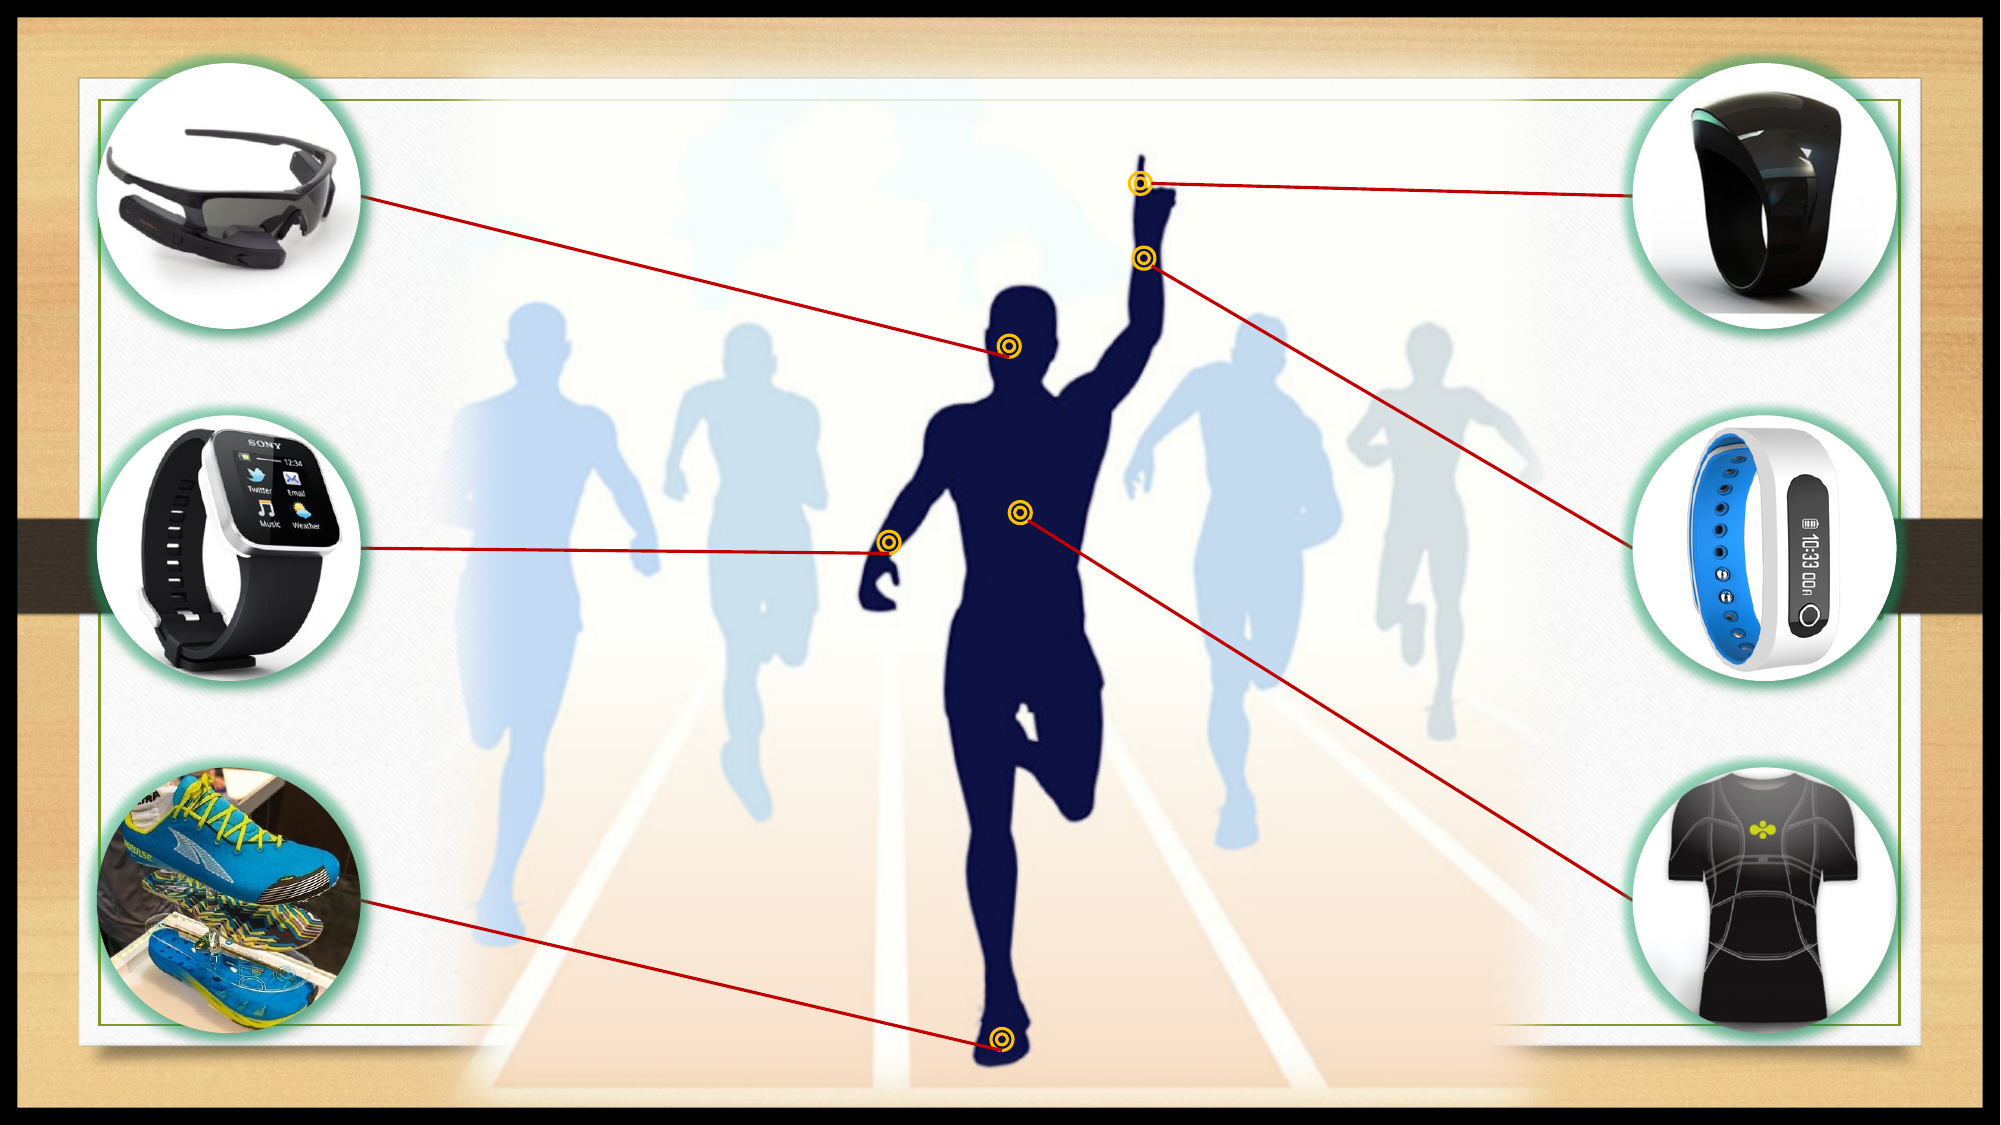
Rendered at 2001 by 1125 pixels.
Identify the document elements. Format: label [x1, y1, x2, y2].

text_box [95, 413, 362, 683]
text_box [95, 766, 363, 1035]
text_box [360, 906, 1014, 1051]
text_box [360, 201, 1021, 358]
text_box [95, 61, 363, 331]
text_box [0, 0, 2000, 1125]
text_box [1008, 501, 1633, 901]
text_box [1631, 61, 1898, 331]
text_box [1129, 172, 1633, 203]
picture [19, 19, 1981, 1125]
text_box [1631, 766, 1898, 1035]
text_box [1132, 246, 1633, 501]
text_box [1633, 413, 1898, 683]
text_box [360, 530, 901, 555]
